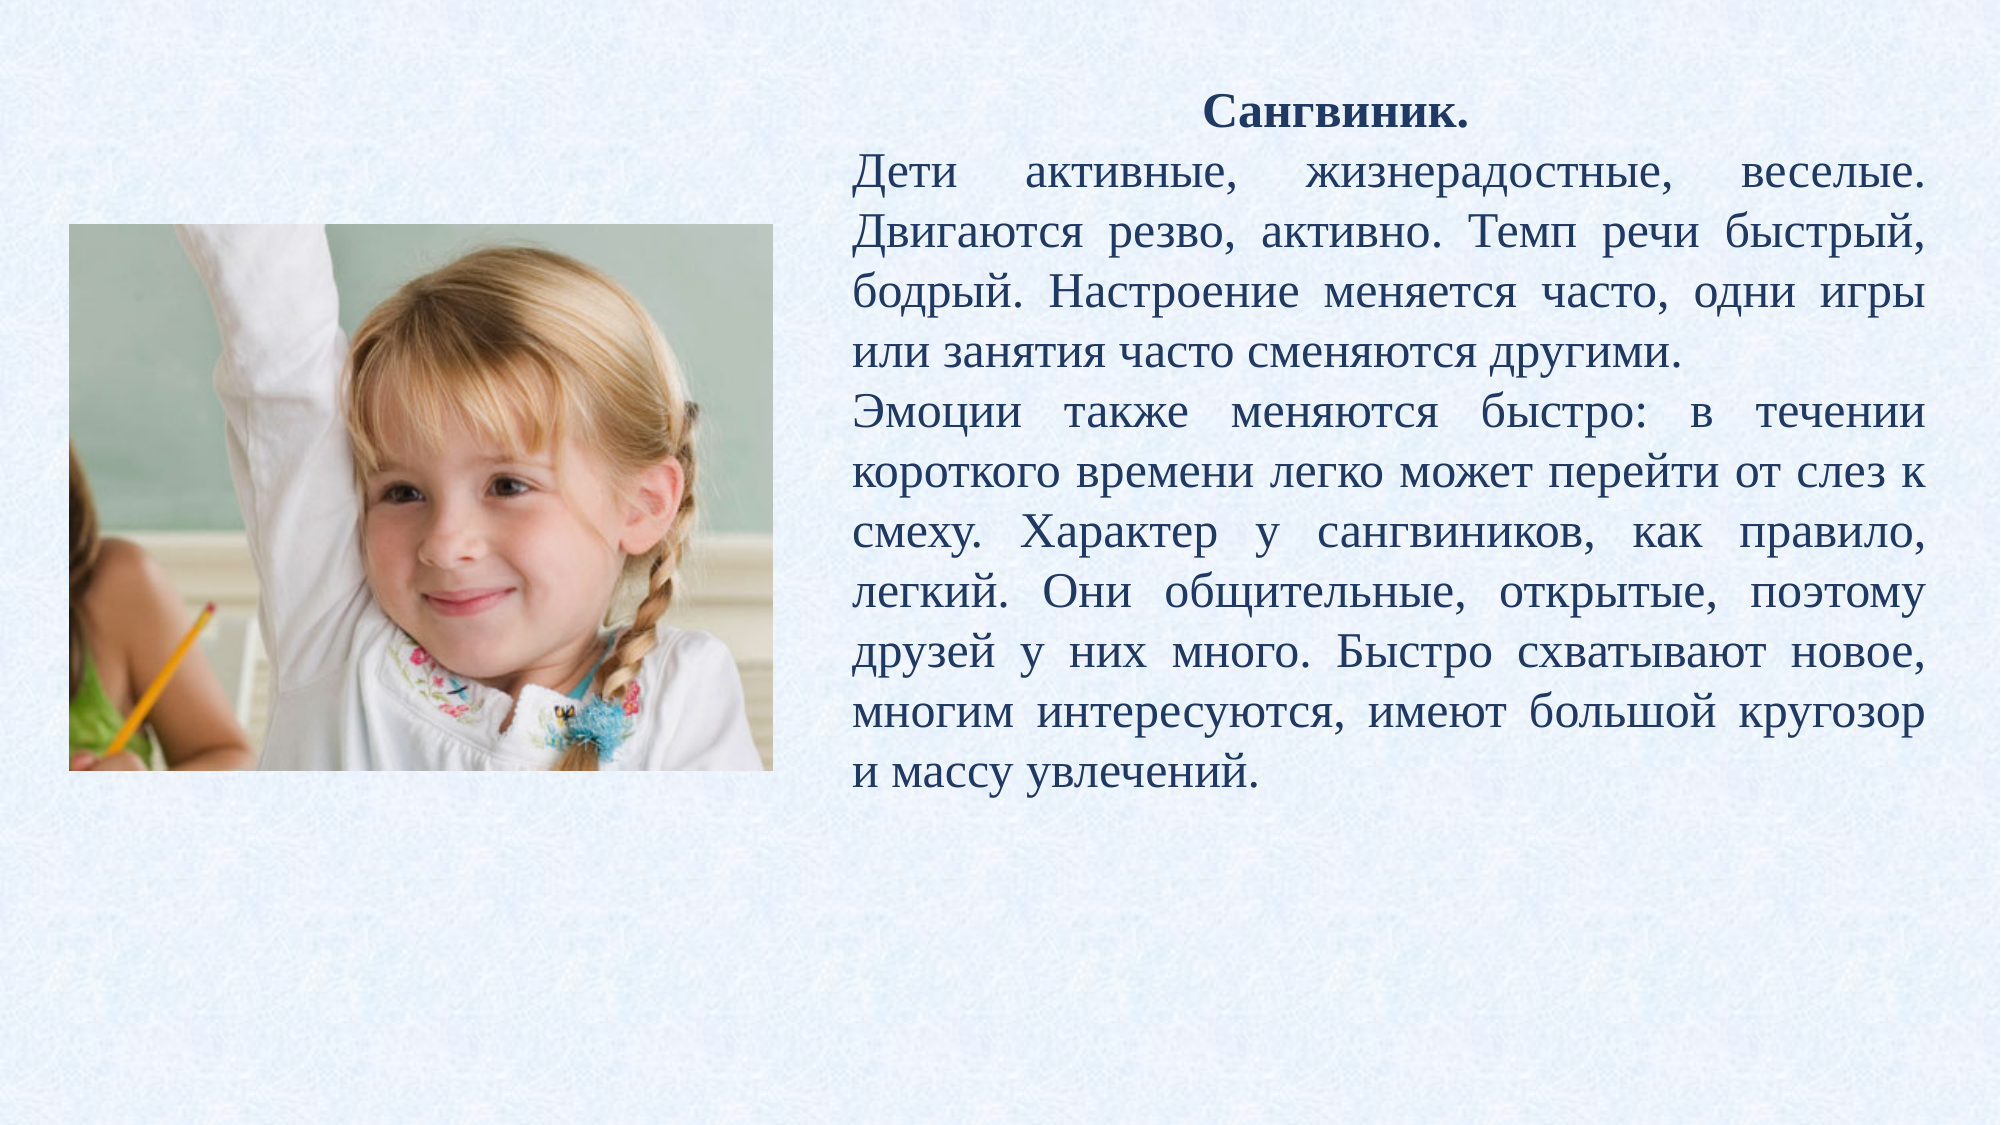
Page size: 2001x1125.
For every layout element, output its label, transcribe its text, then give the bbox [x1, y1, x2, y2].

text_box Сангвиник. Дети активные, жизнерадостные, веселые. Двигаются резво, активно. Темп речи быстрый, бодрый. Настроение меняется часто, одни игры или занятия часто сменяются другими. Эмоции также меняются быстро: в течении короткого времени легко может перейти от слез к смеху. Характер у сангвиников, как правило, легкий. Они общительные, открытые, поэтому друзей у них много. Быстро схватывают новое, многим интересуются, имеют большой кругозор и массу увлечений. [837, 70, 1942, 806]
picture [69, 224, 773, 771]
